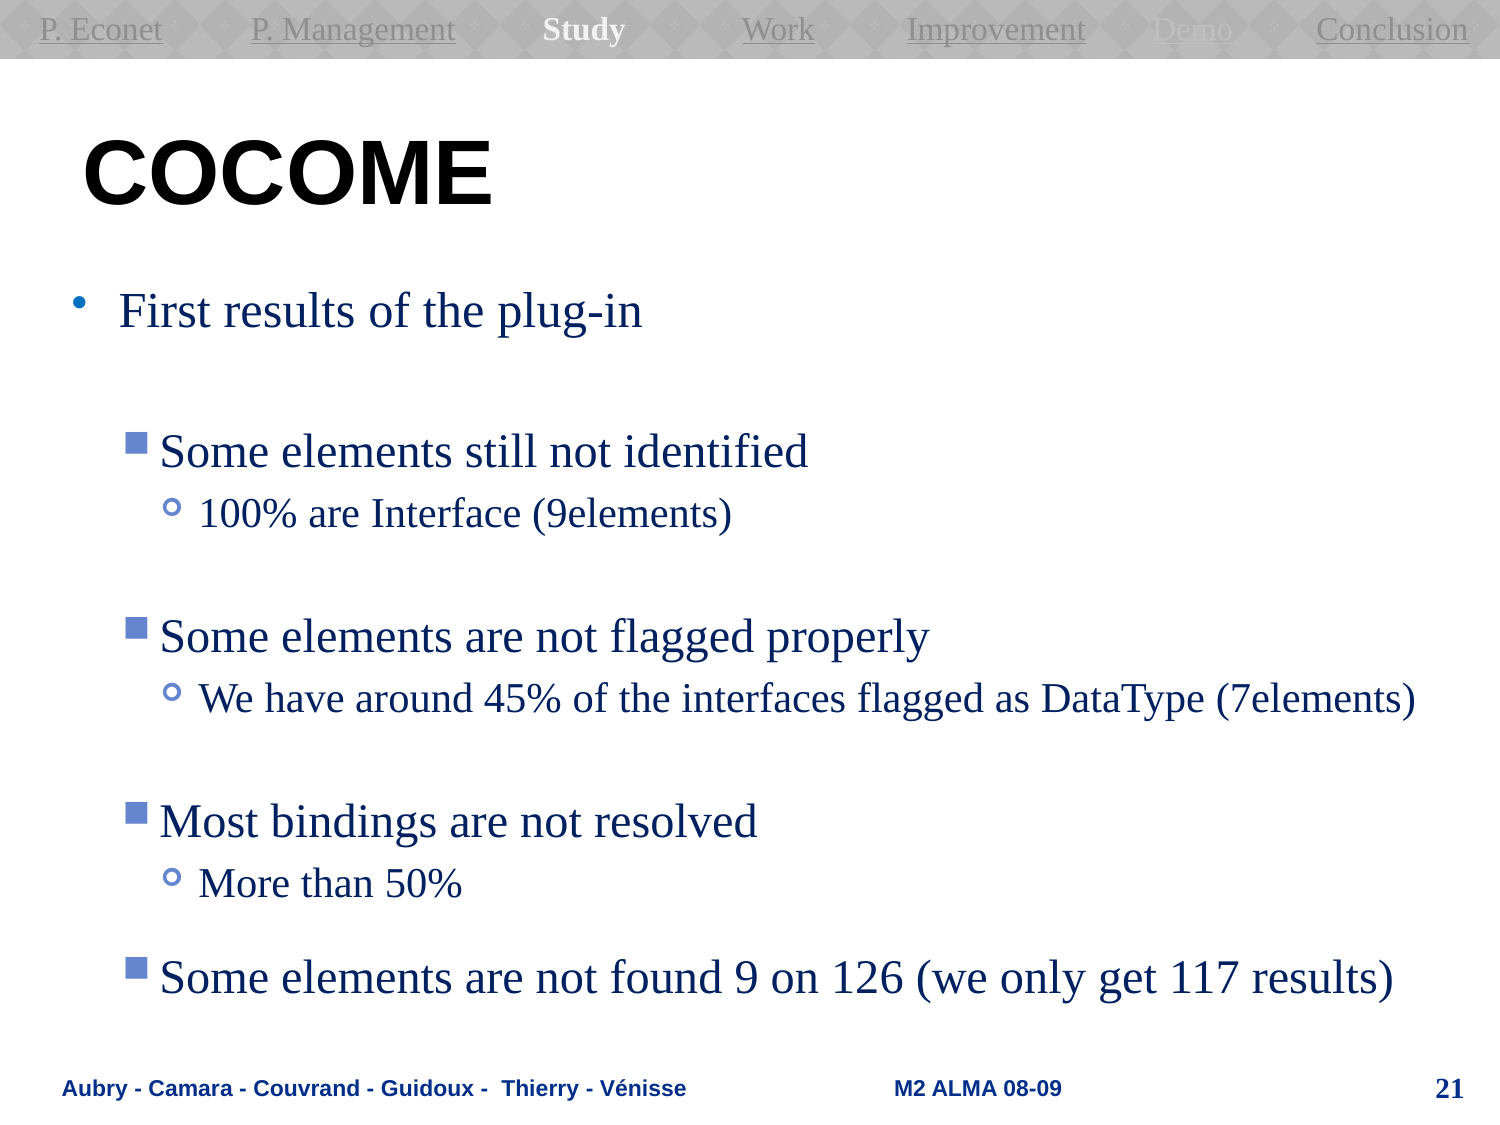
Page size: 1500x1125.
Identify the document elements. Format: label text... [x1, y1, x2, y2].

footer Aubry - Camara - Couvrand - Guidoux - Thierry - Vénisse M2 ALMA 08-09 [46, 1066, 1231, 1102]
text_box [22, 0, 1486, 56]
list First results of the plug-in Some elements still not identified 100% are Interface (9elements) Some elements are not flagged properly We have around 45% of the interfaces flagged as DataType (7elements) Most bindings are not resolved More than 50% Some elements are not found 9 on 126 (we only get 117 results) [58, 269, 1442, 1043]
title Cocome [75, 105, 1263, 223]
slide_number 21 [1368, 1066, 1465, 1104]
